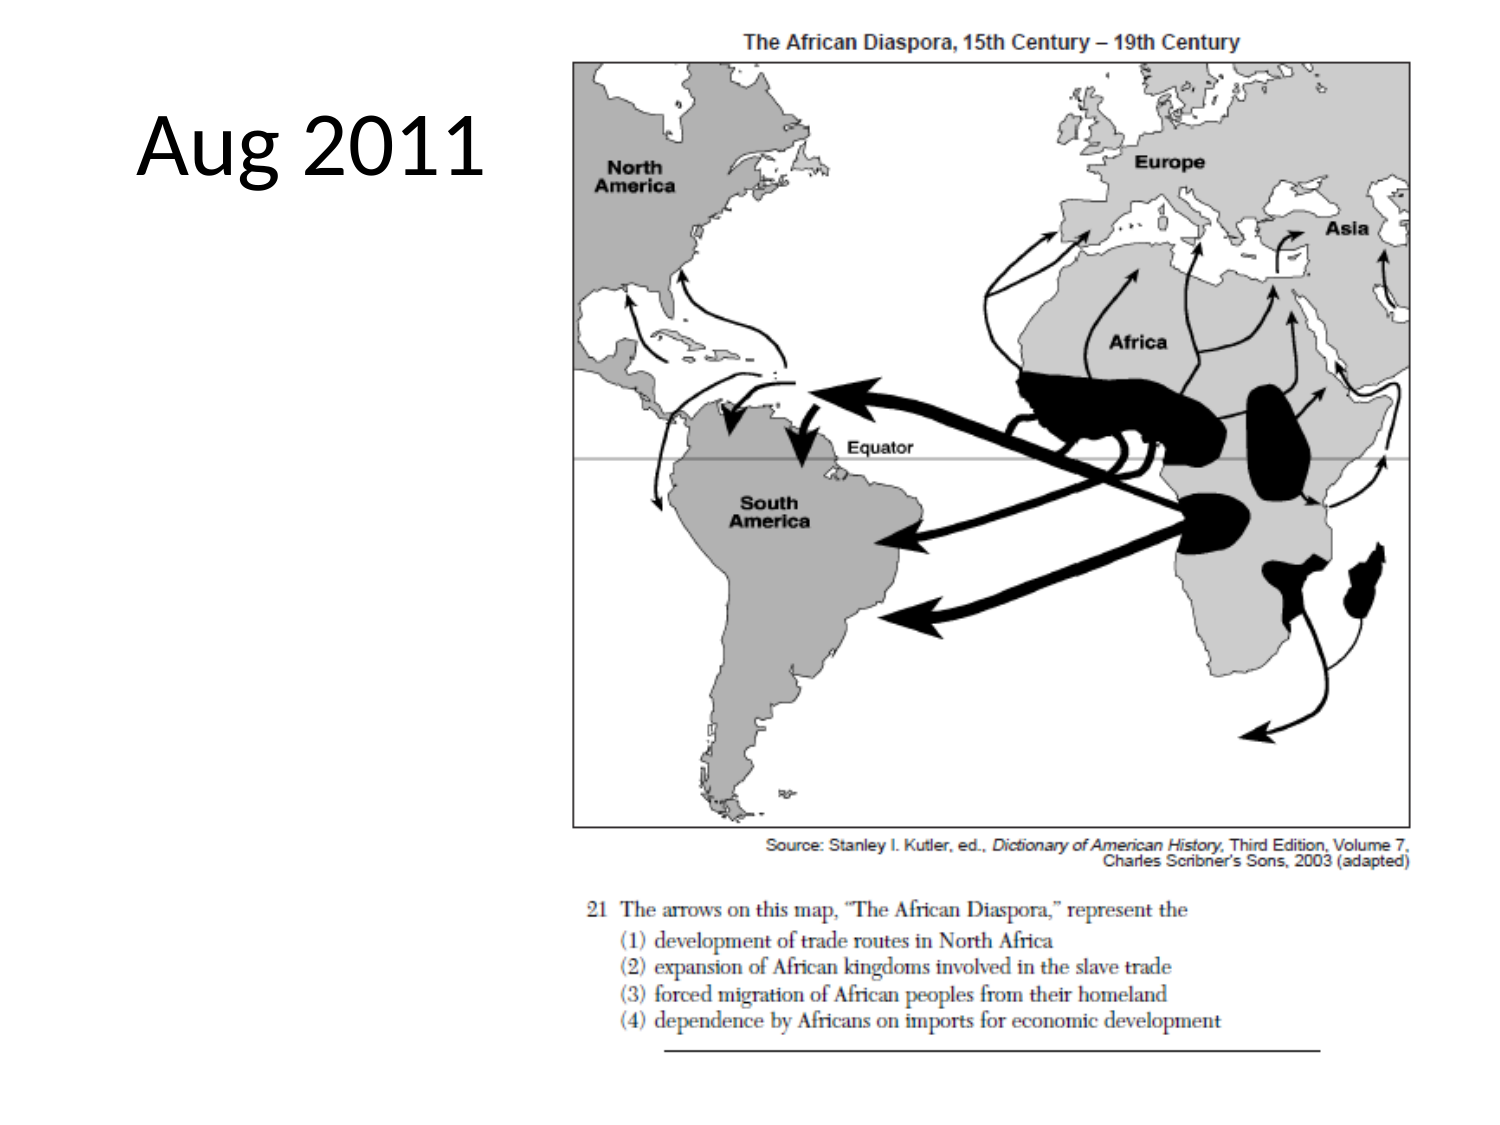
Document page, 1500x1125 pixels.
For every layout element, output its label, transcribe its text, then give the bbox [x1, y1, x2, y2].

picture [499, 24, 1476, 1061]
title Aug 2011 [75, 45, 494, 233]
